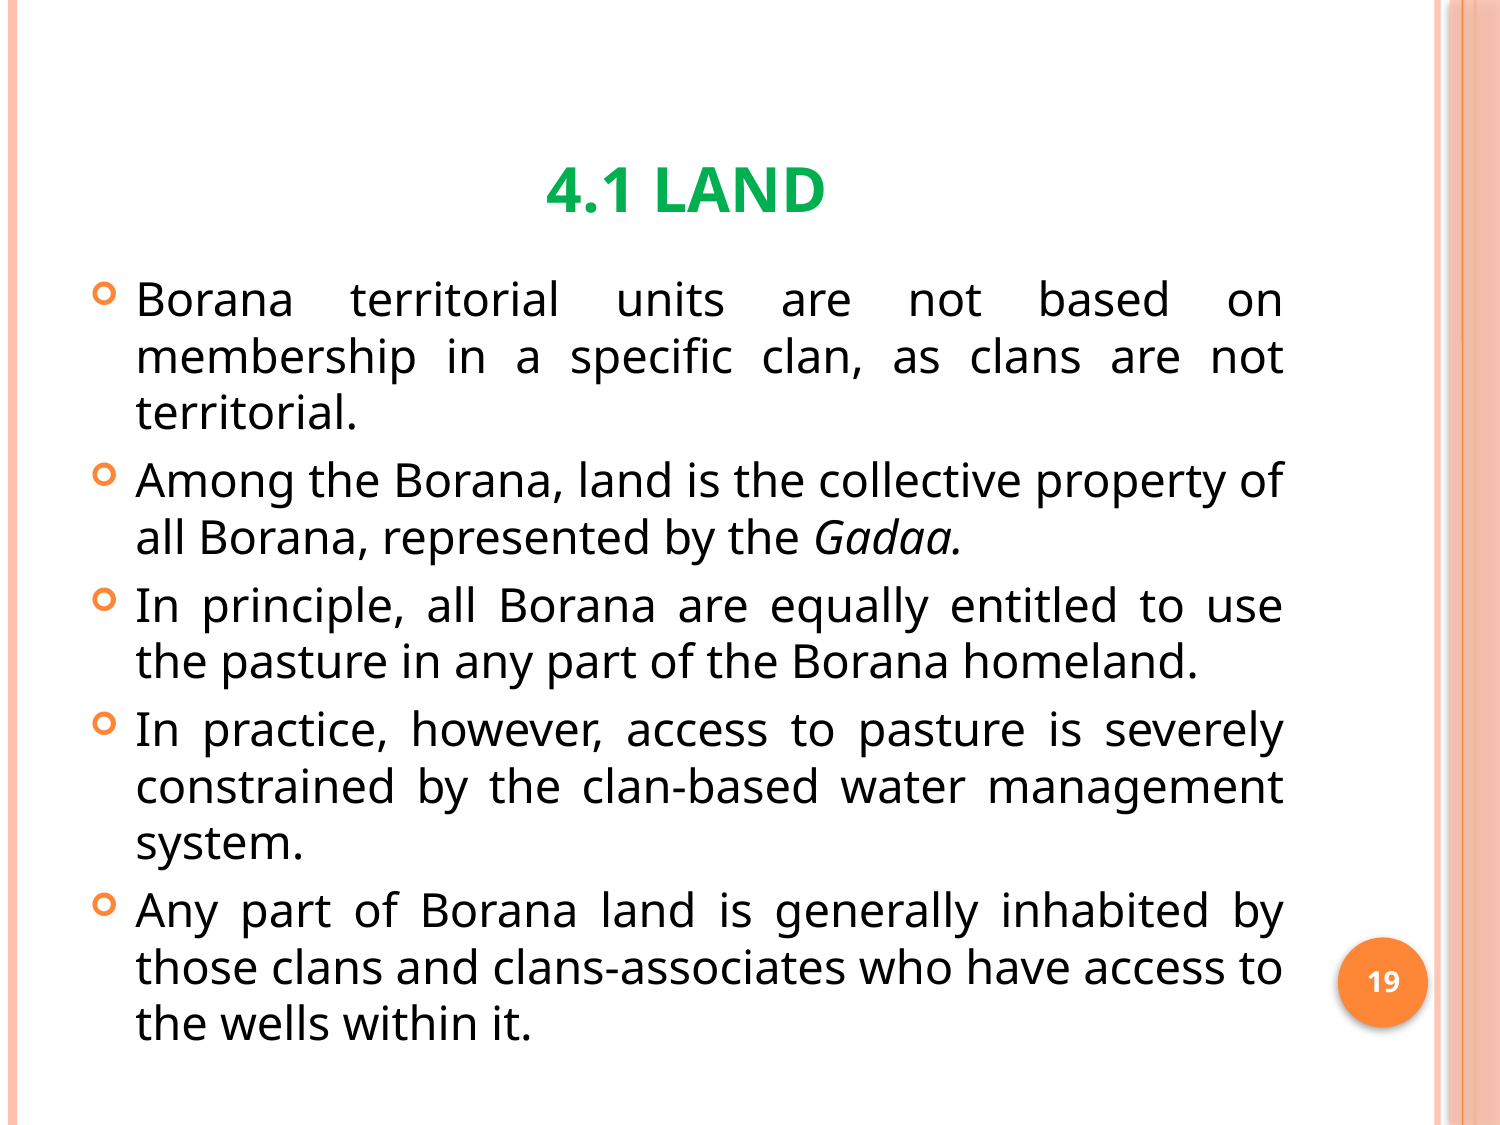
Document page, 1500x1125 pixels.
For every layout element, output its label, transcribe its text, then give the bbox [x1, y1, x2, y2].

list Borana territorial units are not based on membership in a specific clan, as clans are not territorial. Among the Borana, land is the collective property of all Borana, represented by the Gadaa. In principle, all Borana are equally entitled to use the pasture in any part of the Borana homeland. In practice, however, access to pasture is severely constrained by the clan-based water management system. Any part of Borana land is generally inhabited by those clans and clans-associates who have access to the wells within it. [75, 262, 1300, 1062]
slide_number 19 [1333, 940, 1434, 1027]
title 4.1 Land [75, 45, 1300, 233]
